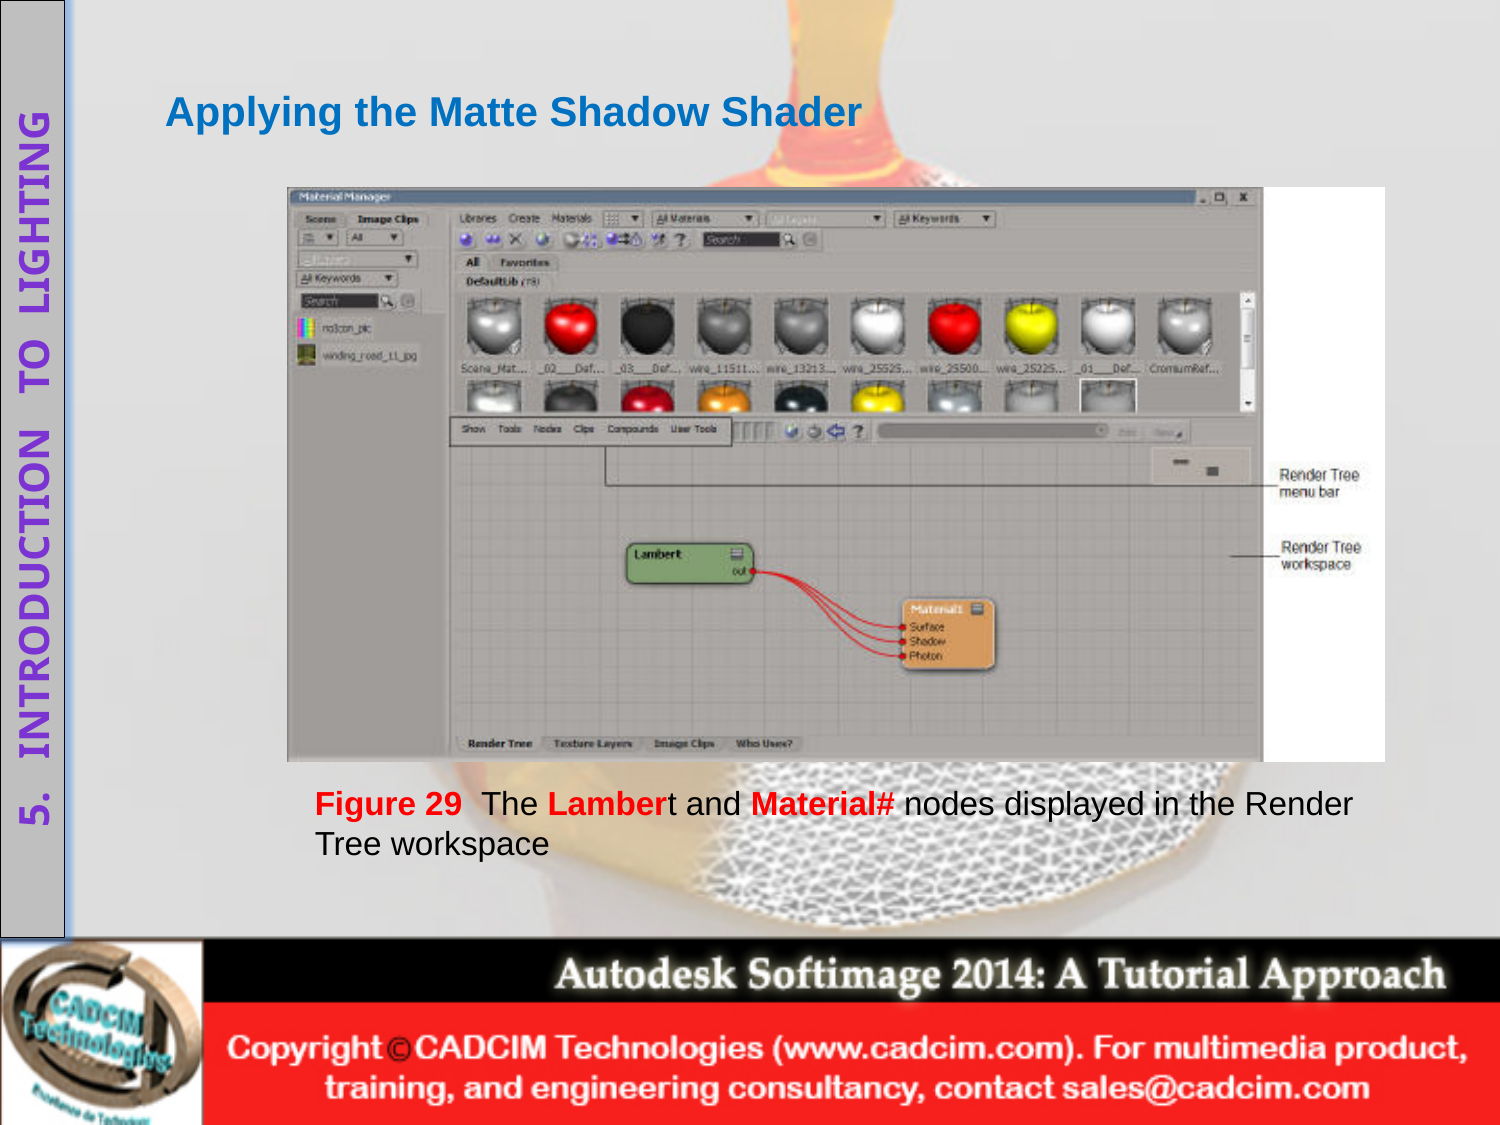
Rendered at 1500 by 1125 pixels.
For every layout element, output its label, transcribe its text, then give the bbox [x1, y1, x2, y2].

text_box Figure 29 The Lambert and Material# nodes displayed in the Render Tree workspace [300, 774, 1400, 870]
picture [0, 0, 1500, 1125]
text_box Applying the Matte Shadow Shader [149, 76, 900, 142]
